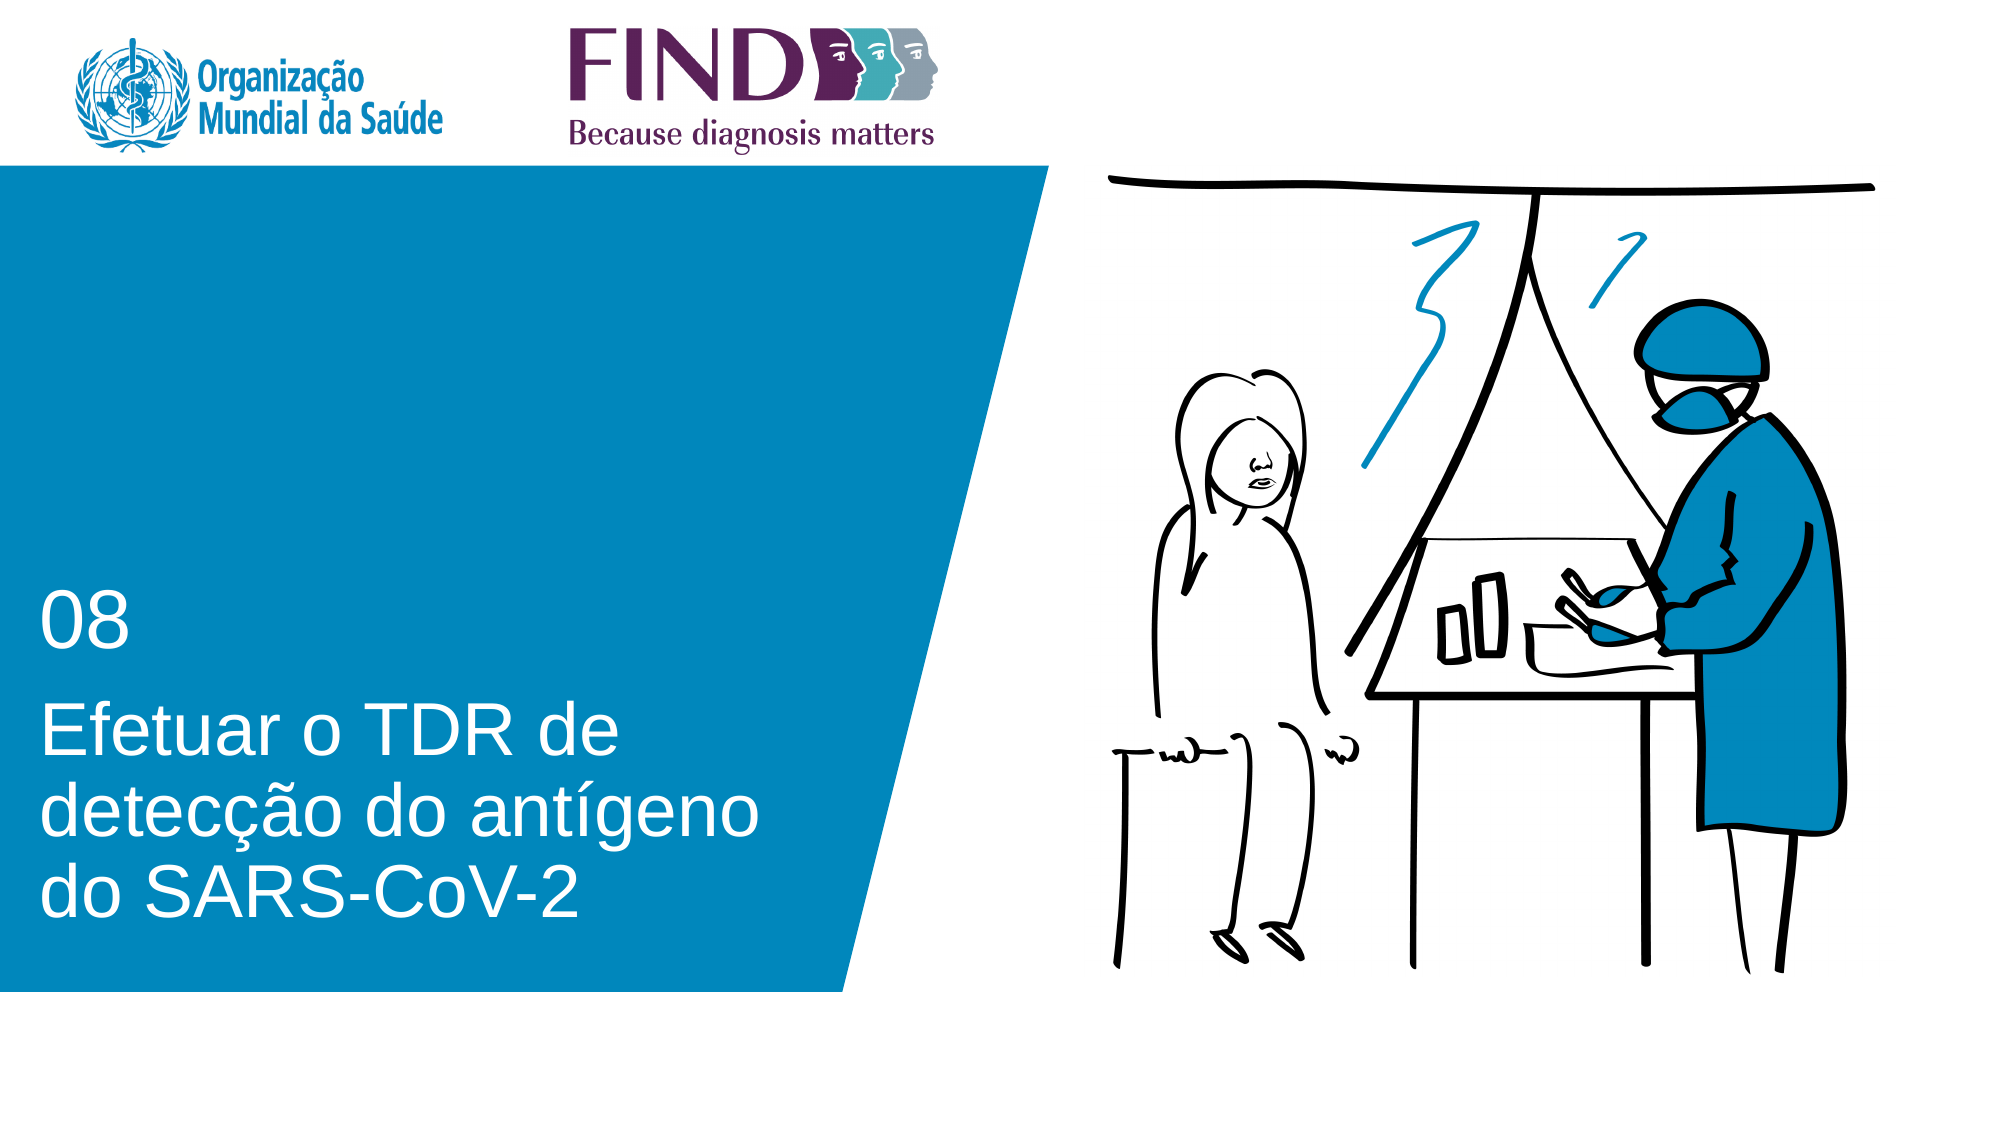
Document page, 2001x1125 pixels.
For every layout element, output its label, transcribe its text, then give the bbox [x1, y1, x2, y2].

subtitle Efetuar o TDR de detecção do antígeno do SARS-CoV-2 [39, 691, 854, 941]
title 08 [39, 184, 891, 667]
picture [433, 124, 443, 129]
picture [1084, 165, 1896, 977]
picture [568, 26, 940, 157]
picture [72, 38, 443, 160]
picture [146, 74, 153, 84]
picture [136, 60, 143, 72]
